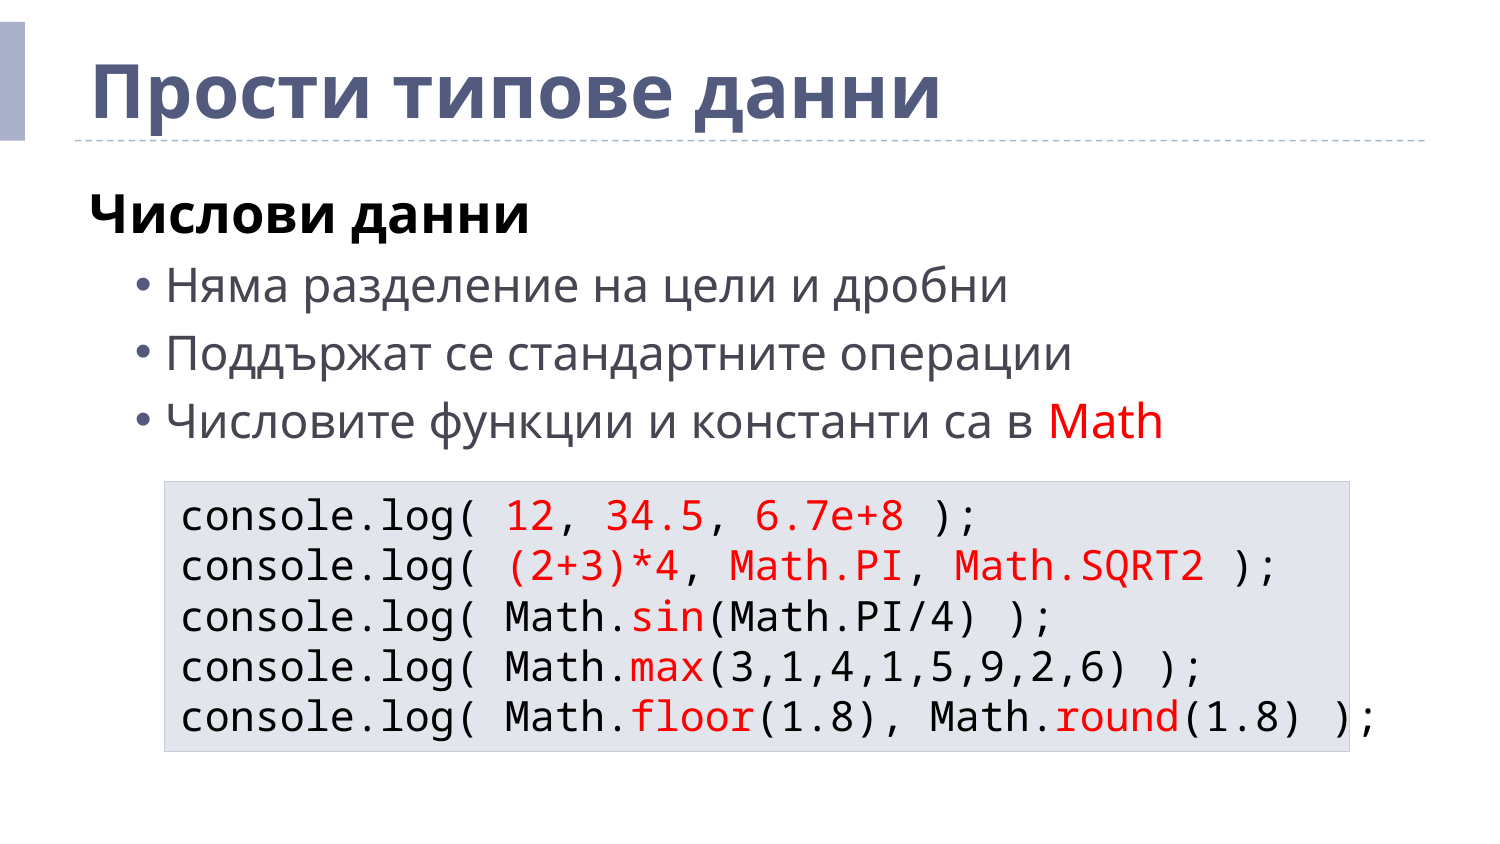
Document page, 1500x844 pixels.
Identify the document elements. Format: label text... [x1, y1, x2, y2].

list Числови данни Няма разделение на цели и дробни Поддържат се стандартните операции Числовите функции и константи са в Math [75, 171, 1475, 835]
title Прости типове данни [75, 18, 1475, 141]
text_box console.log( 12, 34.5, 6.7e+8 ); console.log( (2+3)*4, Math.PI, Math.SQRT2 ); console.log( Math.sin(Math.PI/4) ); console.log( Math.max(3,1,4,1,5,9,2,6) ); console.log( Math.floor(1.8), Math.round(1.8) ); [164, 481, 1350, 752]
